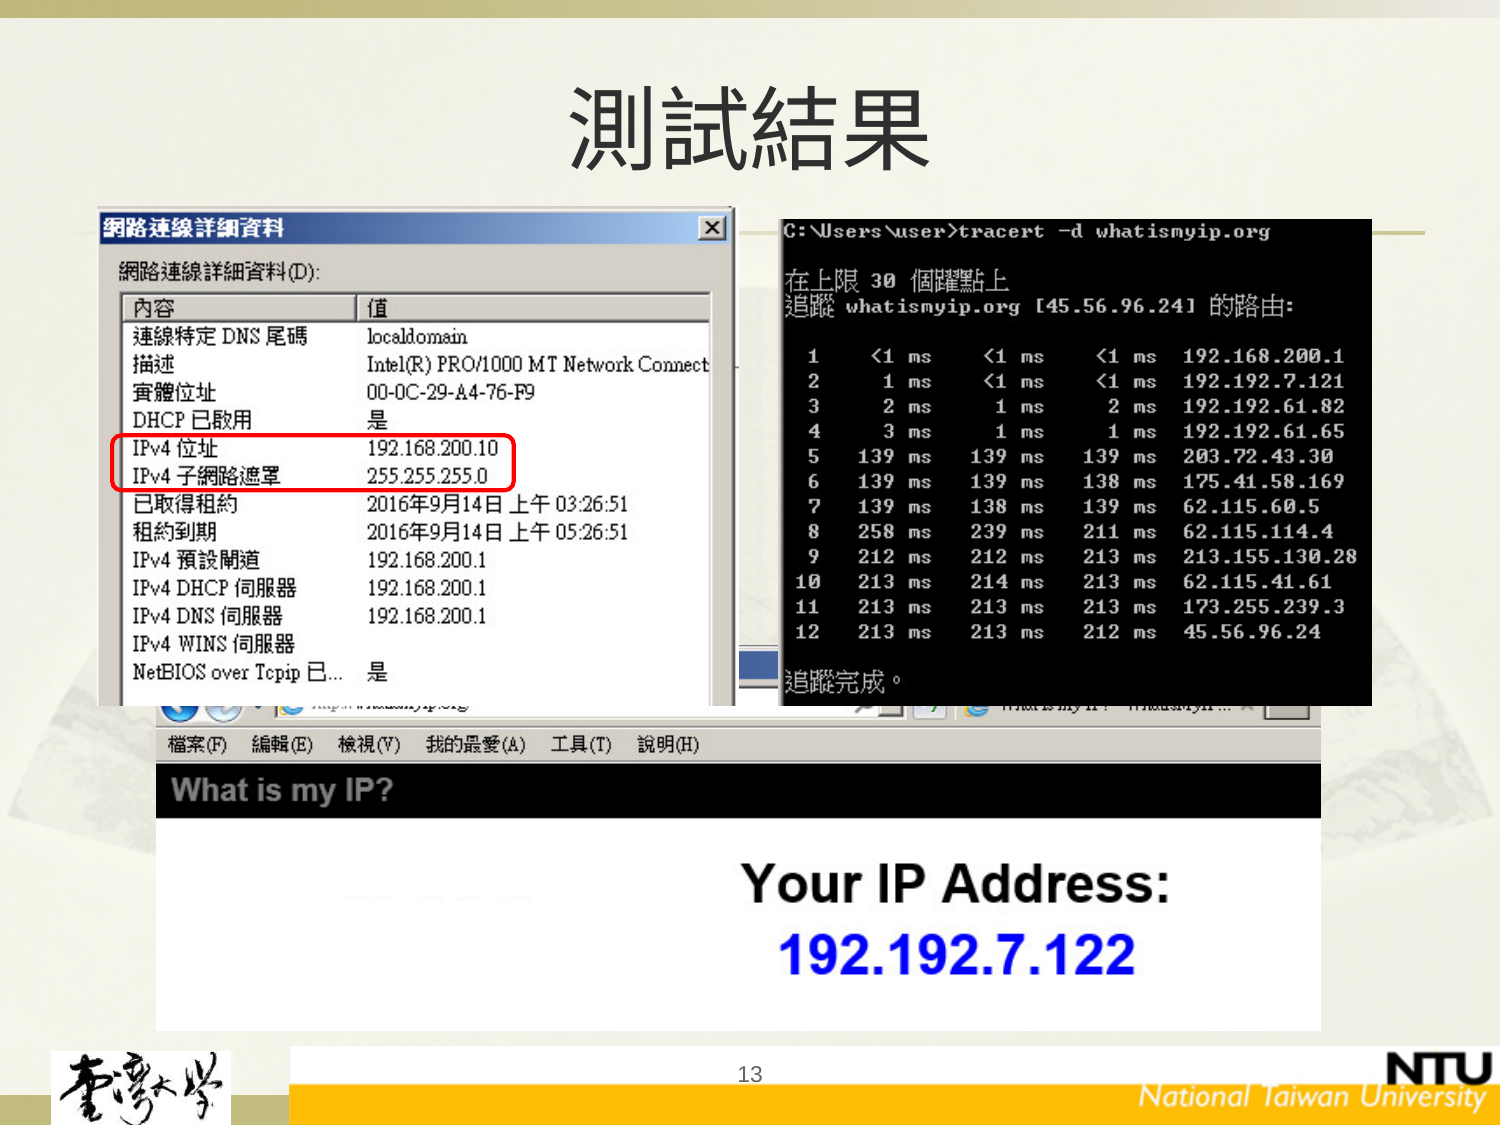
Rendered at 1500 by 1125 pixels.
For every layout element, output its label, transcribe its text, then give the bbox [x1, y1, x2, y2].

picture [289, 1046, 1500, 1125]
slide_number 13 [675, 1050, 825, 1097]
picture [51, 1051, 231, 1125]
picture [96, 205, 1373, 1032]
title 測試結果 [75, 45, 1425, 209]
